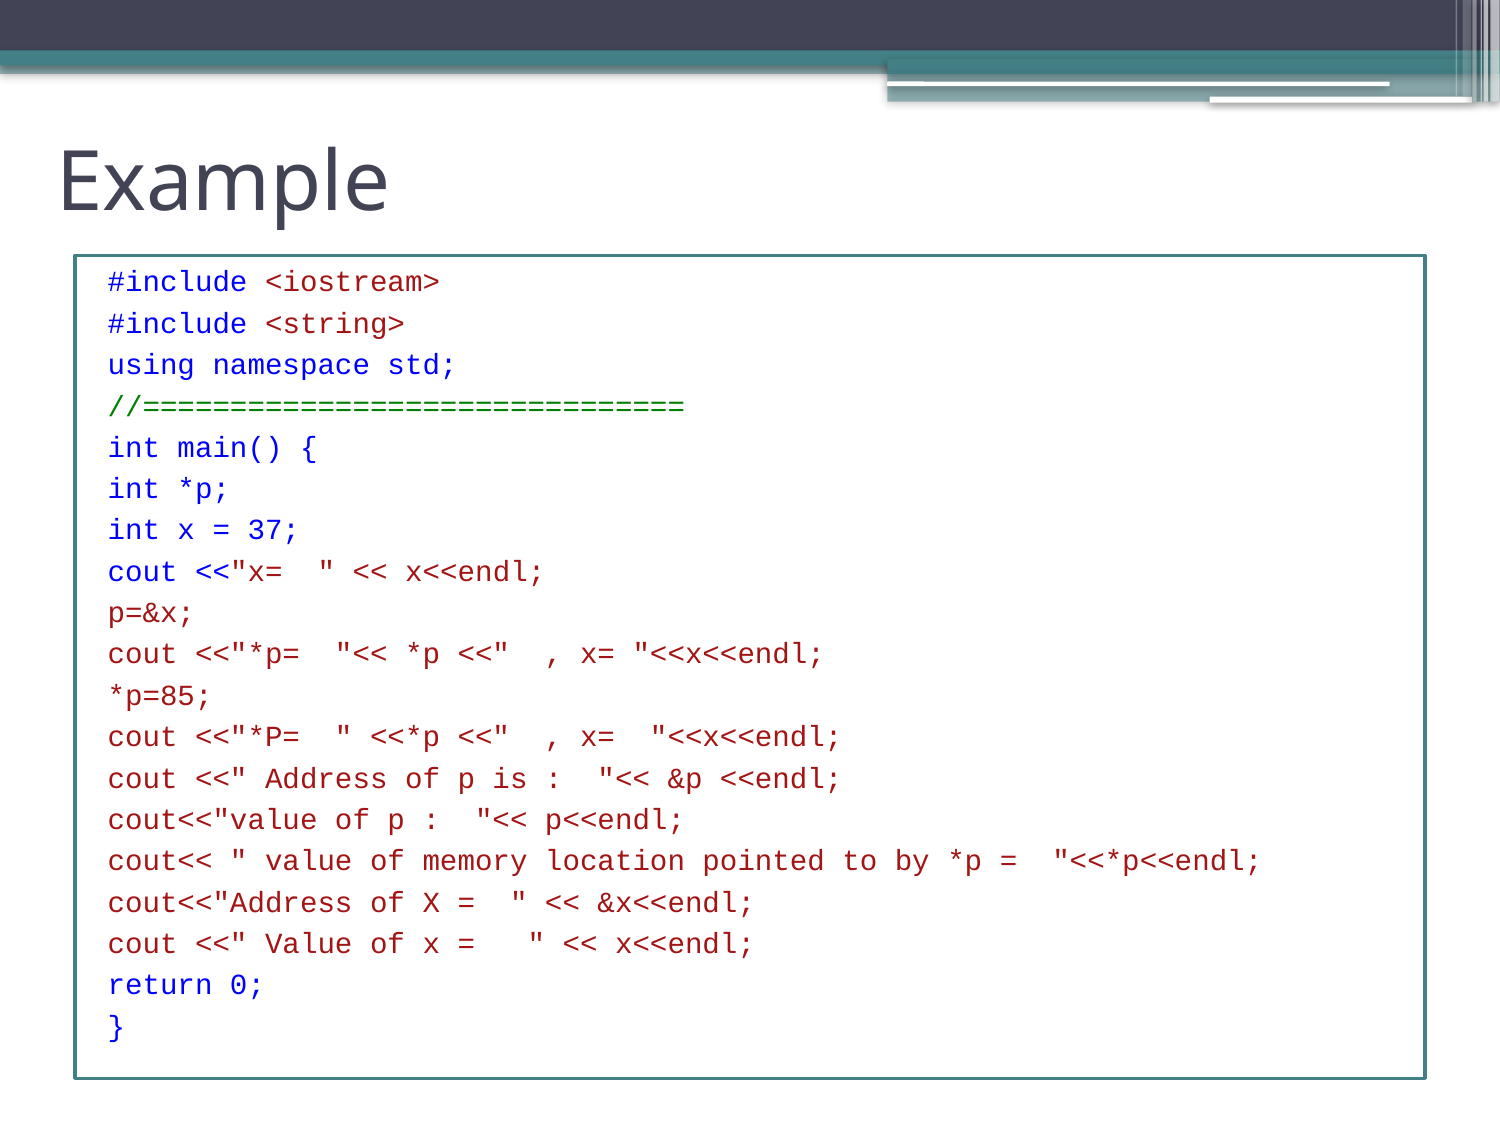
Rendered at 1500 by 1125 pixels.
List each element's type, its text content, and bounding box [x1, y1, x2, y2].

list #include <iostream> #include <string> using namespace std; //=============================== int main() { int *p; int x = 37; cout <<"x= " << x<<endl; p=&x; cout <<"*p= "<< *p <<" , x= "<<x<<endl; *p=85; cout <<"*P= " <<*p <<" , x= "<<x<<endl; cout <<" Address of p is : "<< &p <<endl; cout<<"value of p : "<< p<<endl; cout<< " value of memory location pointed to by *p = "<<*p<<endl; cout<<"Address of X = " << &x<<endl; cout <<" Value of x = " << x<<endl; return 0; } [73, 254, 1427, 1080]
title Example [41, 90, 1392, 265]
